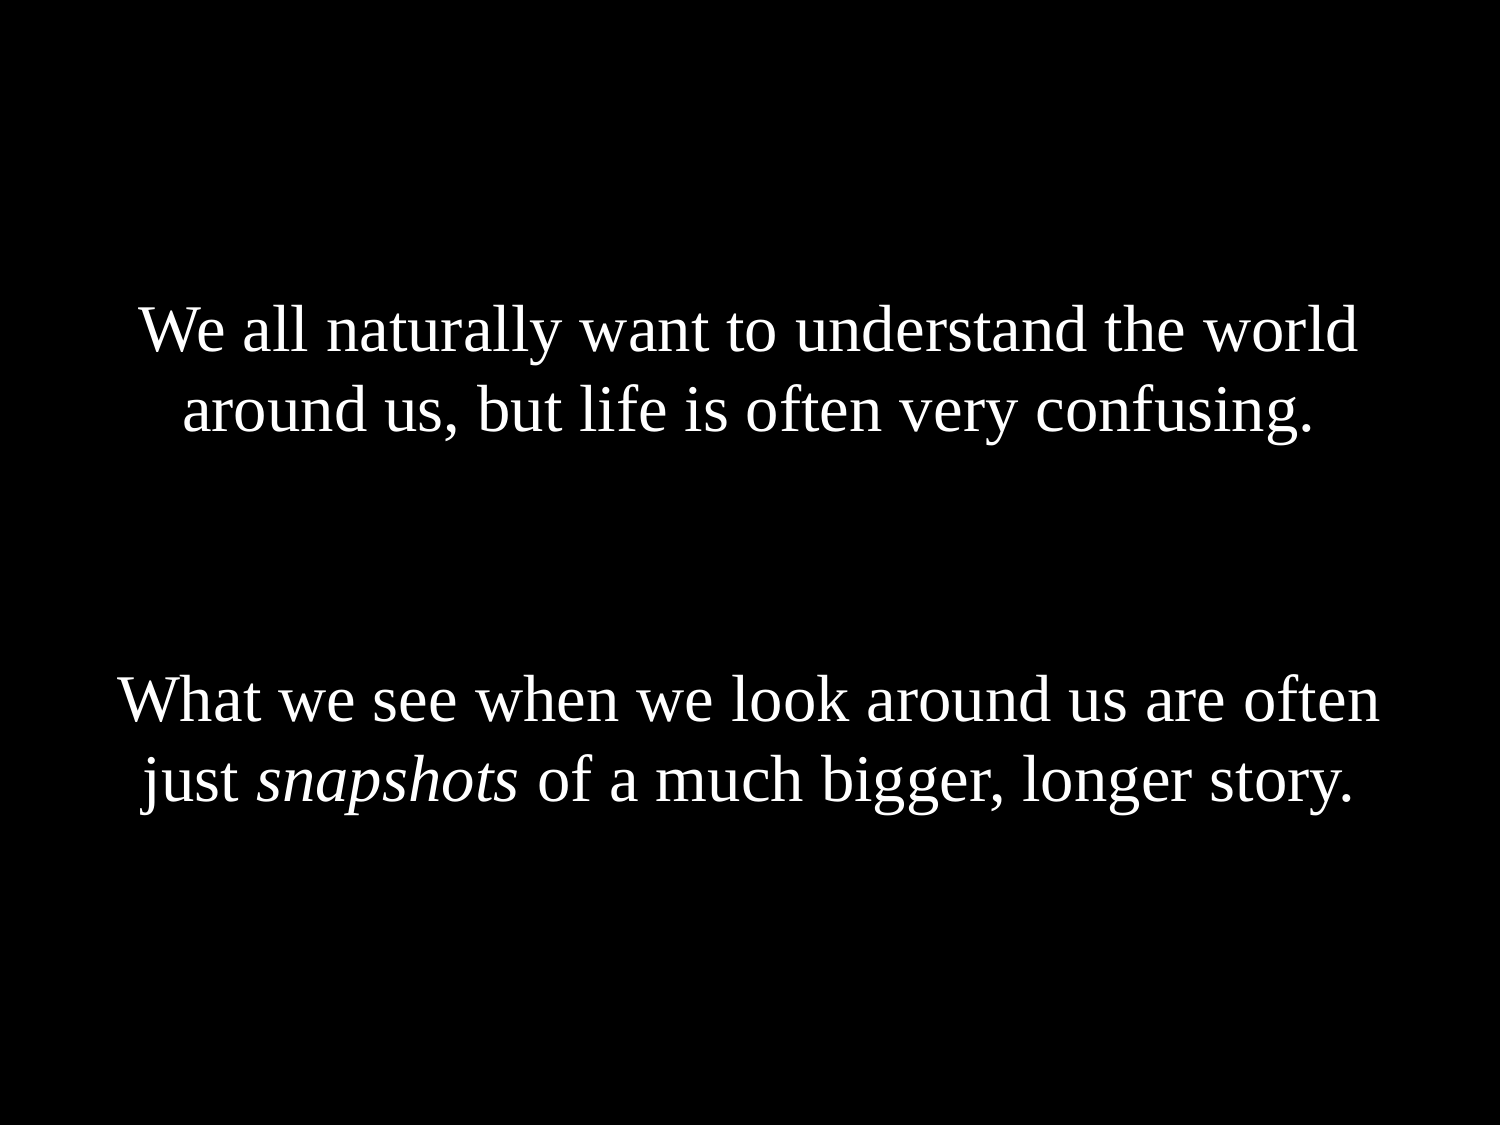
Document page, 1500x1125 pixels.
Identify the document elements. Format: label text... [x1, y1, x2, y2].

text_box We all naturally want to understand the world around us, but life is often very confusing. What we see when we look around us are often just snapshots of a much bigger, longer story. [112, 99, 1388, 1000]
